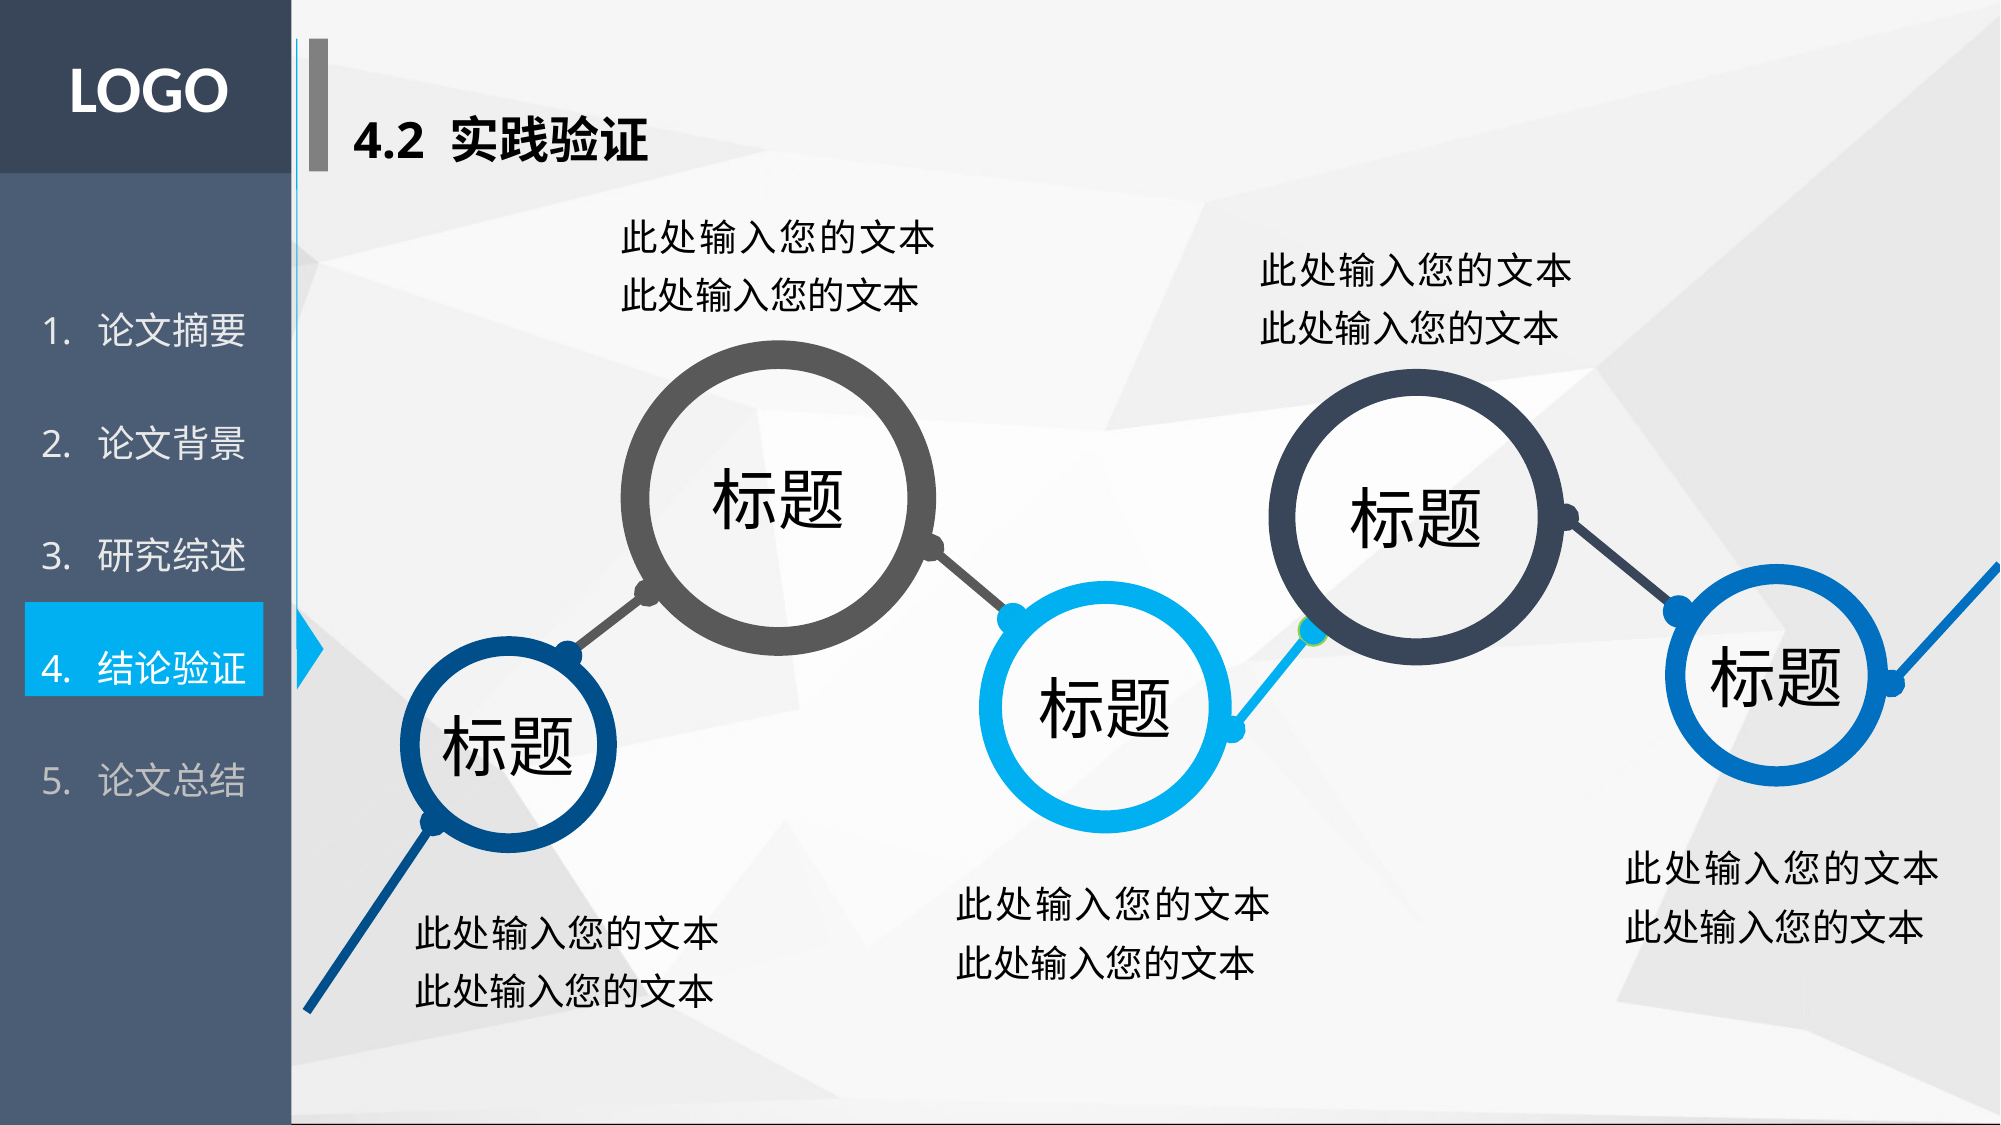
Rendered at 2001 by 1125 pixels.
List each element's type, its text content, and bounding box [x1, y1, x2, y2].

picture [292, 0, 2001, 1125]
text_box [24, 602, 324, 697]
text_box 4.2 实践验证 [338, 101, 665, 177]
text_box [1565, 517, 2000, 787]
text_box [566, 340, 937, 656]
text_box [308, 38, 329, 172]
text_box 此处输入您的文本此处输入您的文本 [1609, 787, 1956, 995]
text_box 此处输入您的文本此处输入您的文本 [605, 160, 952, 357]
text_box 此处输入您的文本此处输入您的文本 [399, 868, 735, 1042]
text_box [1231, 368, 1565, 730]
text_box 此处输入您的文本此处输入您的文本 [940, 822, 1287, 1030]
text_box LOGO [54, 38, 245, 134]
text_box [306, 636, 617, 1012]
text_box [930, 547, 1232, 834]
text_box 论文摘要 论文背景 研究综述 结论验证 论文总结 [26, 697, 263, 810]
text_box 此处输入您的文本此处输入您的文本 [1245, 199, 1589, 384]
text_box 论文摘要 论文背景 研究综述 结论验证 论文总结 [26, 232, 263, 602]
